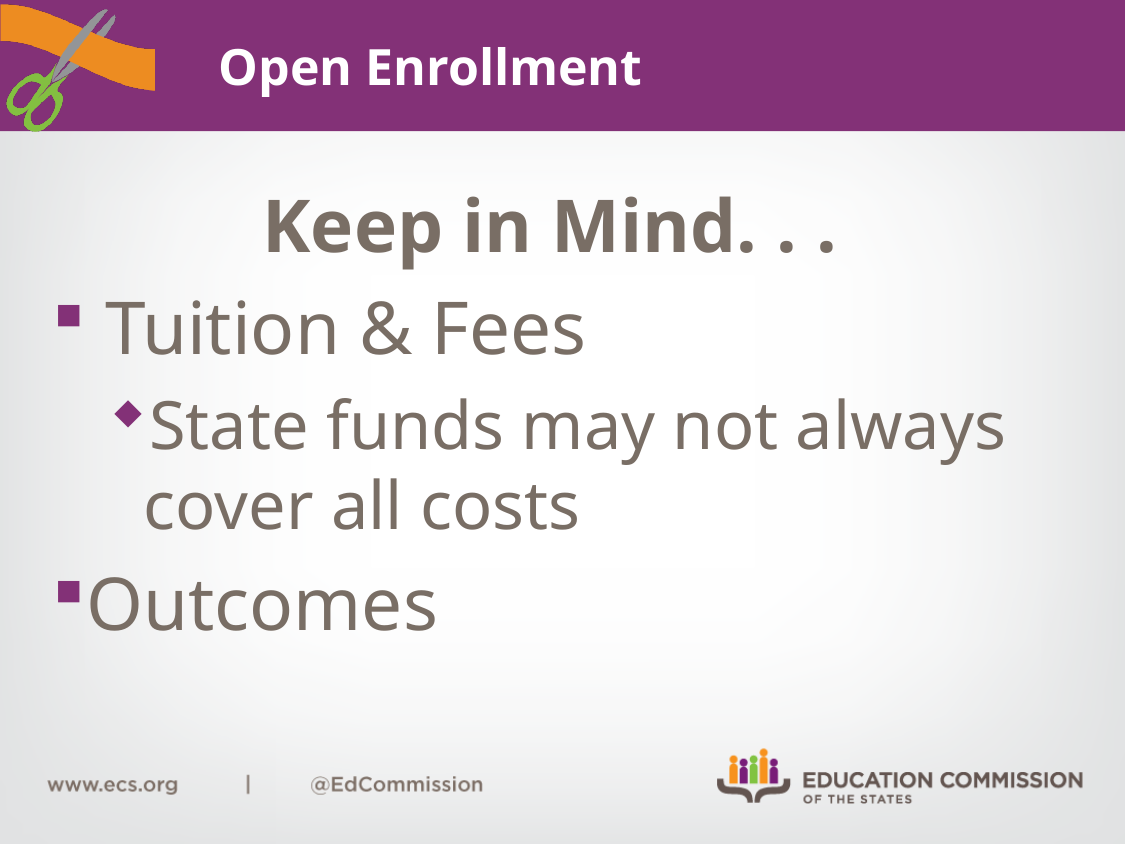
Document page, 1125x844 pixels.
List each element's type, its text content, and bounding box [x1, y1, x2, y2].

list Keep in Mind. . . Tuition & Fees State funds may not always cover all costs Outcomes [37, 171, 1063, 772]
picture [0, 0, 1125, 844]
text_box Open Enrollment [157, 0, 1125, 132]
